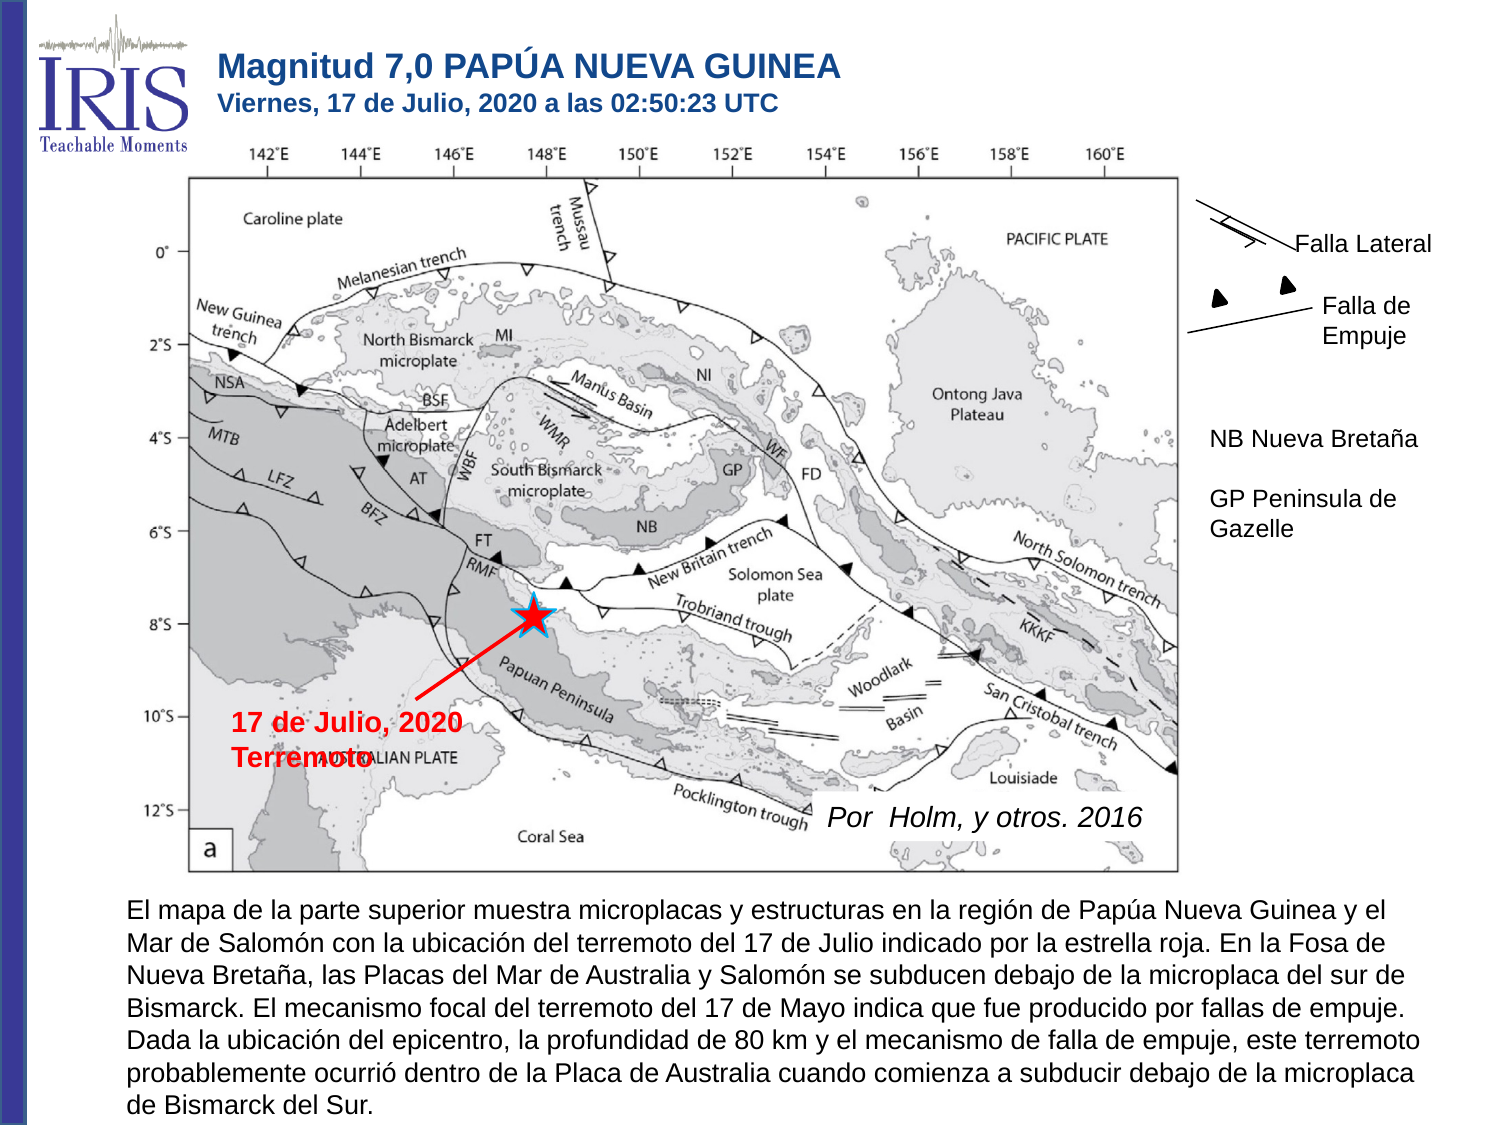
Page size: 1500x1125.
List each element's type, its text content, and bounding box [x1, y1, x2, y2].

picture [39, 12, 1184, 877]
text_box El mapa de la parte superior muestra microplacas y estructuras en la región de Papúa Nueva Guinea y el Mar de Salomón con la ubicación del terremoto del 17 de Julio indicado por la estrella roja. En la Fosa de Nueva Bretaña, las Placas del Mar de Australia y Salomón se subducen debajo de la microplaca del sur de Bismarck. El mecanismo focal del terremoto del 17 de Mayo indica que fue producido por fallas de empuje. Dada la ubicación del epicentro, la profundidad de 80 km y el mecanismo de falla de empuje, este terremoto probablemente ocurrió dentro de la Placa de Australia cuando comienza a subducir debajo de la microplaca de Bismarck del Sur. [111, 885, 1450, 1125]
text_box [0, 0, 27, 1125]
text_box Falla Lateral [1279, 219, 1500, 265]
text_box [1220, 221, 1266, 245]
text_box Magnitud 7,0 PAPÚA NUEVA GUINEA Viernes, 17 de Julio, 2020 a las 02:50:23 UTC [202, 0, 1499, 125]
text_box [1187, 307, 1313, 333]
text_box NB Nueva Bretaña GP Peninsula de Gazelle [1194, 384, 1472, 580]
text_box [1195, 199, 1297, 251]
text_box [1209, 218, 1256, 242]
text_box [1279, 275, 1297, 295]
text_box [1211, 288, 1229, 306]
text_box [415, 616, 536, 700]
text_box Falla de Empuje [1307, 282, 1472, 357]
